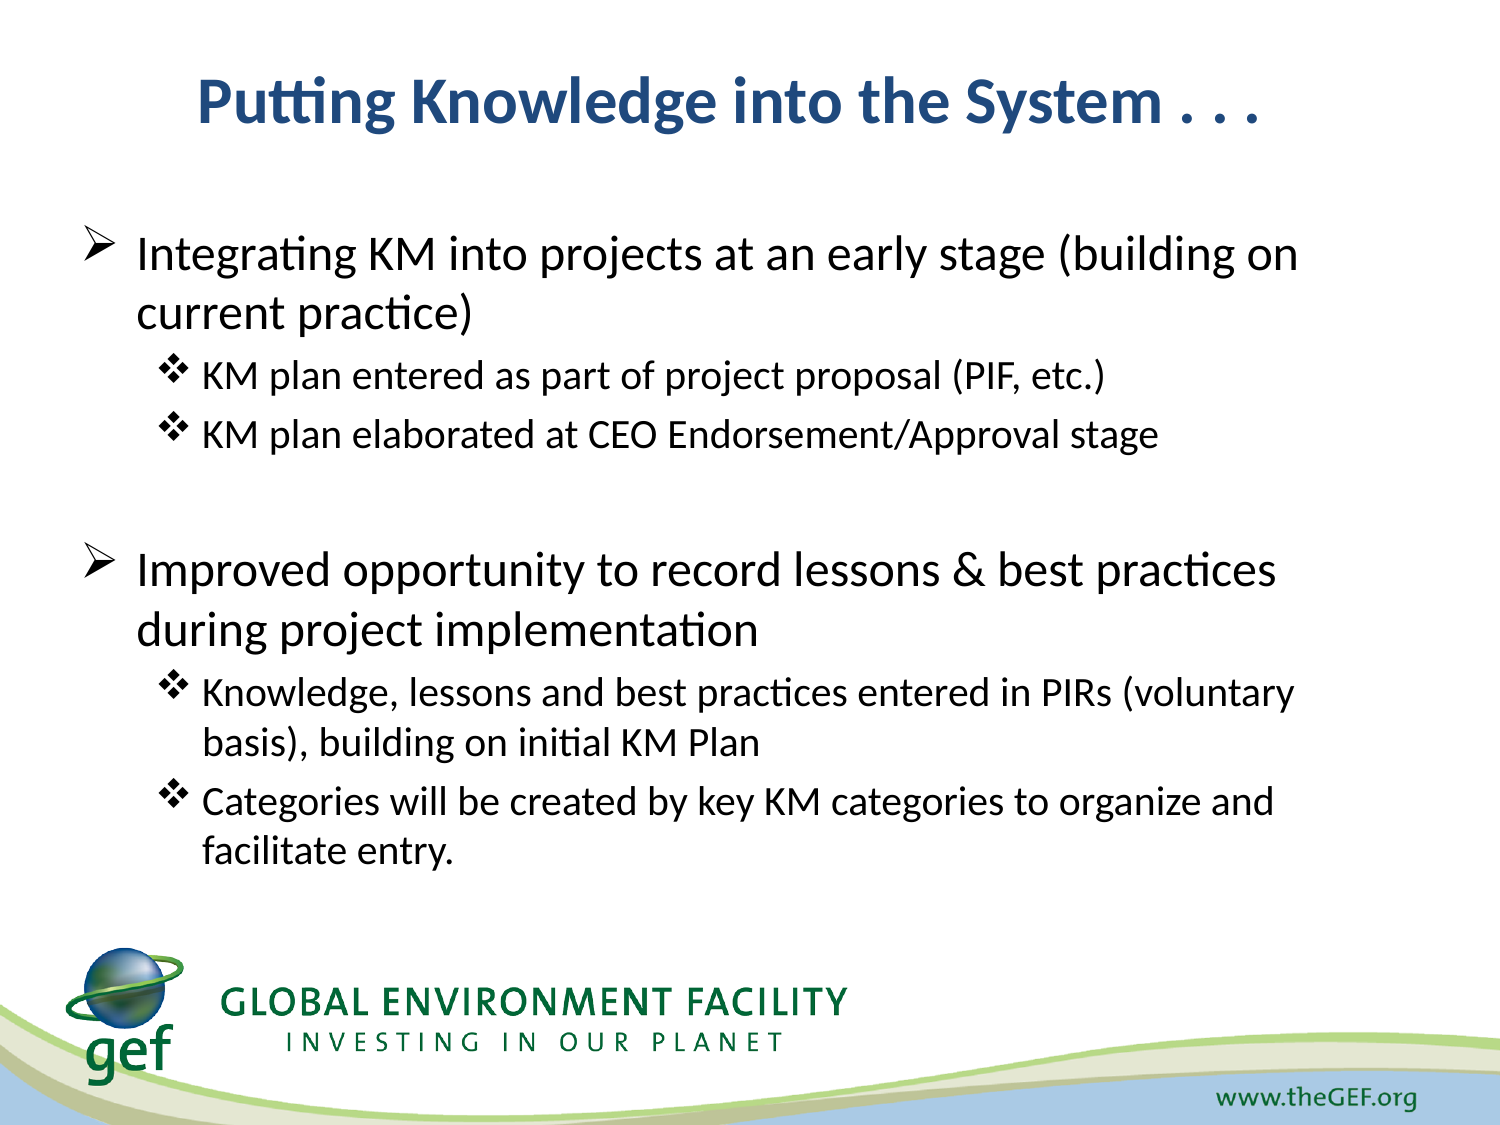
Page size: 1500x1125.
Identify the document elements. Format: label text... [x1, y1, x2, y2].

picture [0, 920, 1500, 1125]
title Putting Knowledge into the System . . . [62, 2, 1413, 191]
list Integrating KM into projects at an early stage (building on current practice) KM plan entered as part of project proposal (PIF, etc.) KM plan elaborated at CEO Endorsement/Approval stage Improved opportunity to record lessons & best practices during project implementation Knowledge, lessons and best practices entered in PIRs (voluntary basis), building on initial KM Plan Categories will be created by key KM categories to organize and facilitate entry. [64, 212, 1416, 1013]
